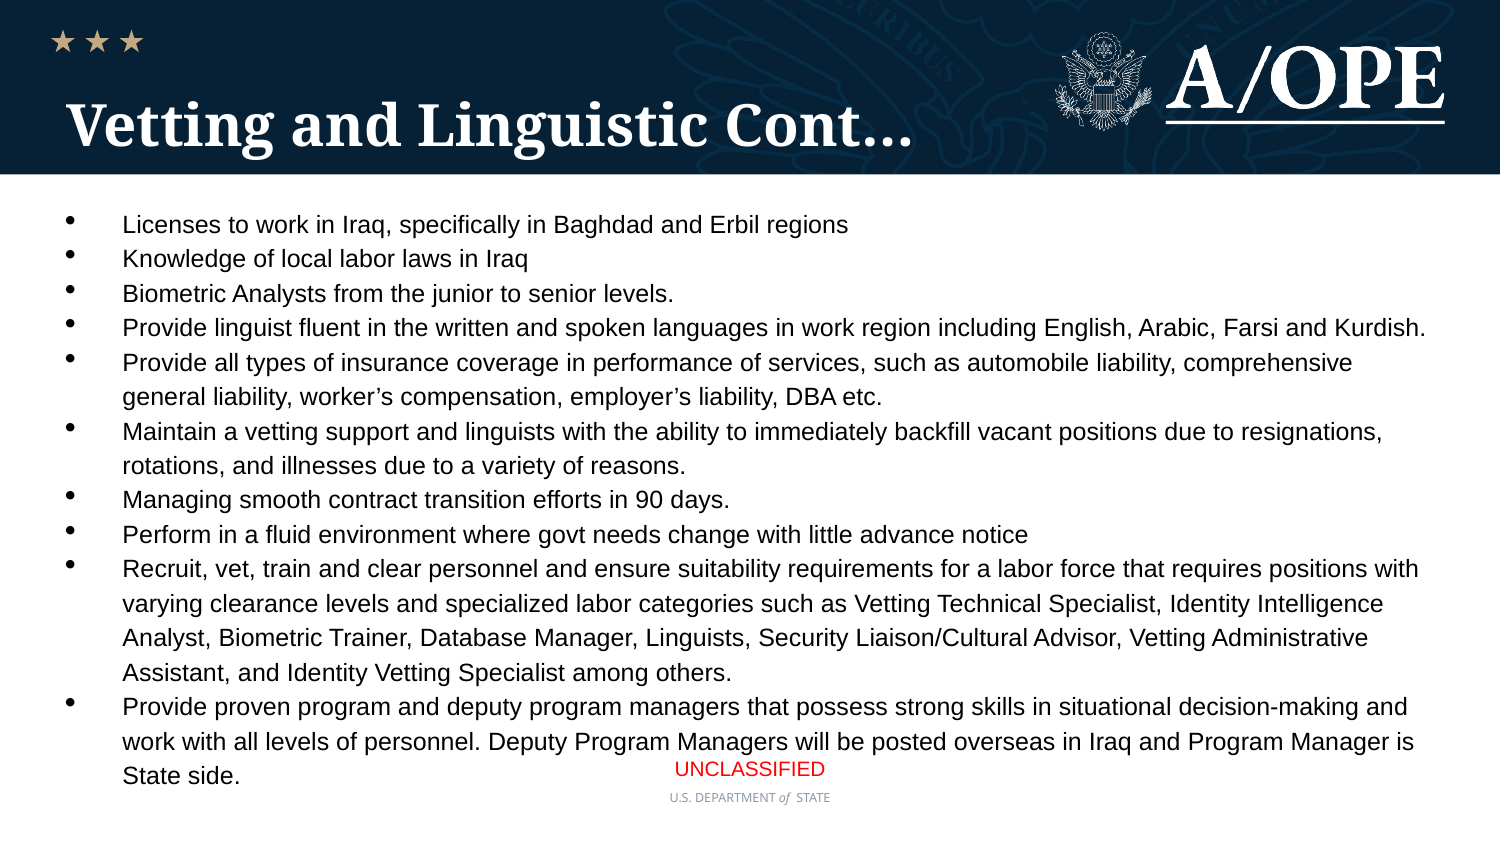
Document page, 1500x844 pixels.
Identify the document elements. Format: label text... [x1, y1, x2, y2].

title Vetting and Linguistic Cont… [51, 72, 1449, 167]
list Licenses to work in Iraq, specifically in Baghdad and Erbil regions Knowledge of local labor laws in Iraq Biometric Analysts from the junior to senior levels. Provide linguist fluent in the written and spoken languages in work region including English, Arabic, Farsi and Kurdish. Provide all types of insurance coverage in performance of services, such as automobile liability, comprehensive general liability, worker’s compensation, employer’s liability, DBA etc. Maintain a vetting support and linguists with the ability to immediately backfill vacant positions due to resignations, rotations, and illnesses due to a variety of reasons. Managing smooth contract transition efforts in 90 days. Perform in a fluid environment where govt needs change with little advance notice Recruit, vet, train and clear personnel and ensure suitability requirements for a labor force that requires positions with varying clearance levels and specialized labor categories such as Vetting Technical Specialist, Identity Intelligence Analyst, Biometric Trainer, Database Manager, Linguists, Security Liaison/Cultural Advisor, Vetting Administrative Assistant, and Identity Vetting Specialist among others. Provide proven program and deputy program managers that possess strong skills in situational decision-making and work with all levels of personnel. Deputy Program Managers will be posted overseas in Iraq and Program Manager is State side. [51, 189, 1449, 813]
picture [587, 0, 1500, 174]
text_box UNCLASSIFIED [659, 747, 841, 788]
